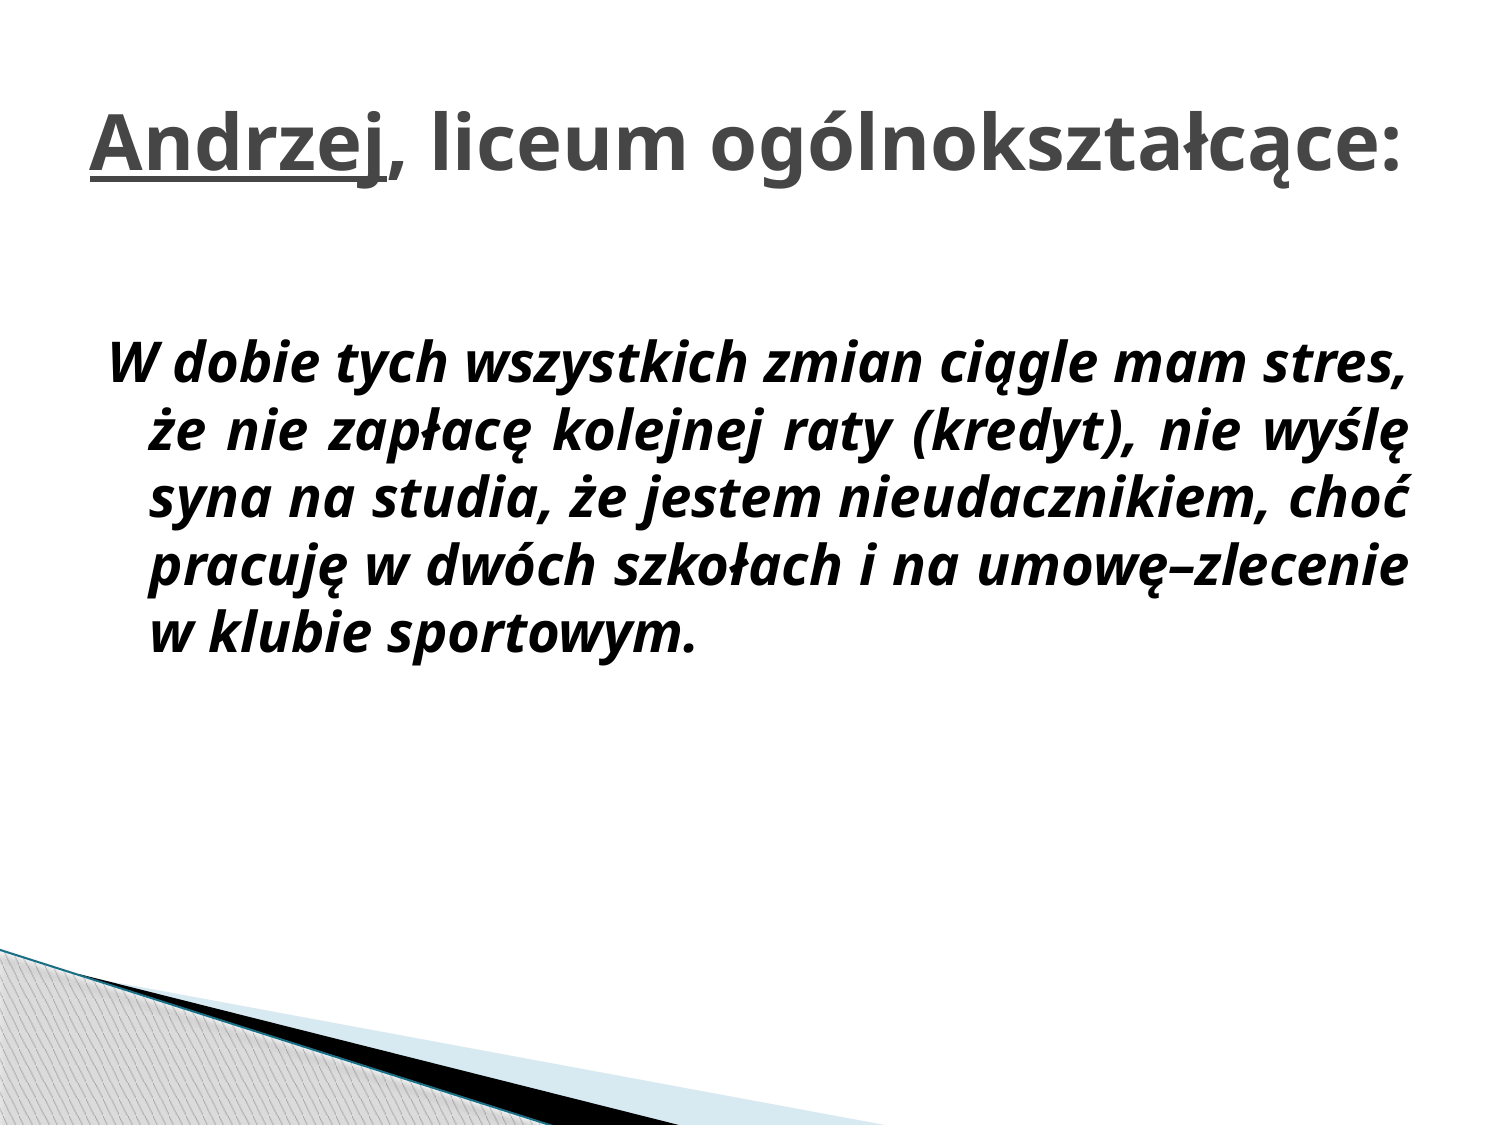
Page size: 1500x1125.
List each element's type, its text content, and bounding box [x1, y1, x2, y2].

list W dobie tych wszystkich zmian ciągle mam stres, że nie zapłacę kolejnej raty (kredyt), nie wyślę syna na studia, że jestem nieudacznikiem, choć pracuję w dwóch szkołach i na umowę–zlecenie w klubie sportowym. [75, 243, 1425, 986]
title Andrzej, liceum ogólnokształcące: [75, 45, 1425, 233]
